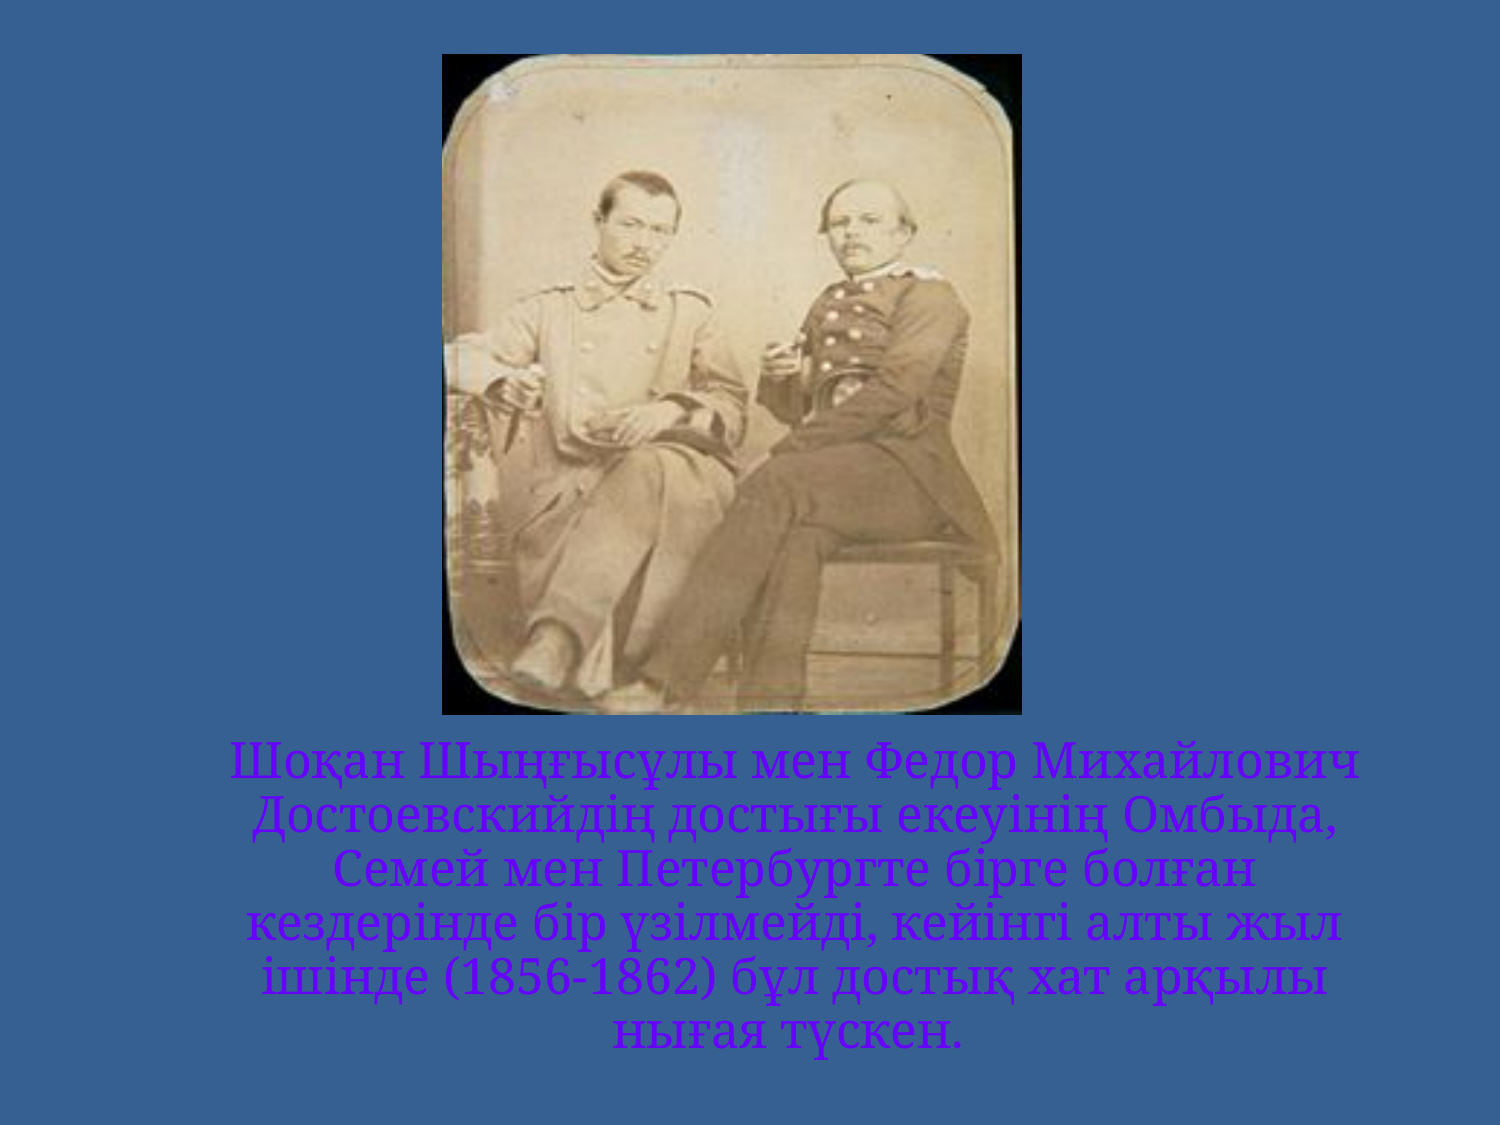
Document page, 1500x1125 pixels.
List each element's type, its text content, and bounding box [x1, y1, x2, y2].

list Шоқан Шыңғысұлы мен Федор Михайлович Достоевскийдің достығы екеуінің Омбыда, Семей мен Петербургте бірге болған кездерінде бір үзілмейді, кейінгі алты жыл ішінде (1856-1862) бұл достық хат арқылы нығая түскен. [135, 727, 1399, 1047]
picture [442, 54, 1022, 716]
